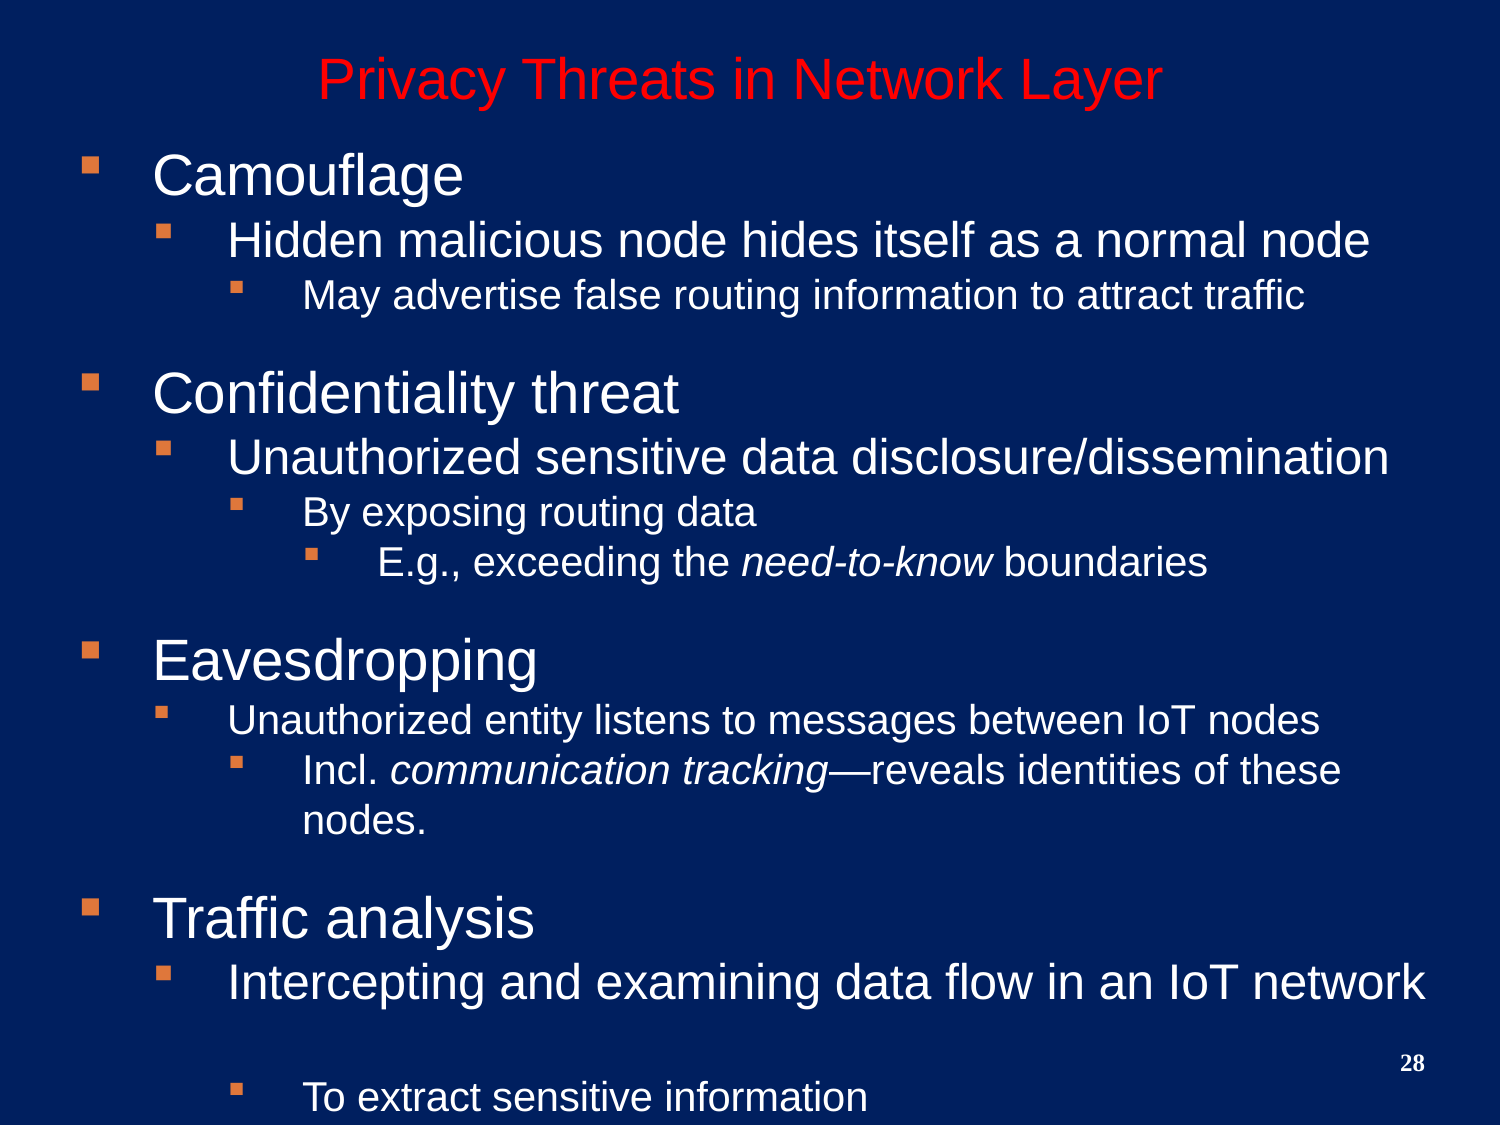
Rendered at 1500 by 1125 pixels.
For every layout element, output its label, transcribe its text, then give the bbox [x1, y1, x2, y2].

slide_number 28 [1080, 1046, 1425, 1125]
title Privacy Threats in Network Layer [24, 16, 1437, 230]
text_box Camouflage Hidden malicious node hides itself as a normal node May advertise false routing information to attract traffic Confidentiality threat Unauthorized sensitive data disclosure/dissemination By exposing routing data E.g., exceeding the need-to-know boundaries Eavesdropping Unauthorized entity listens to messages between IoT nodes Incl. communication tracking—reveals identities of these nodes. Traffic analysis Intercepting and examining data flow in an IoT network To extract sensitive information [75, 137, 1462, 1120]
